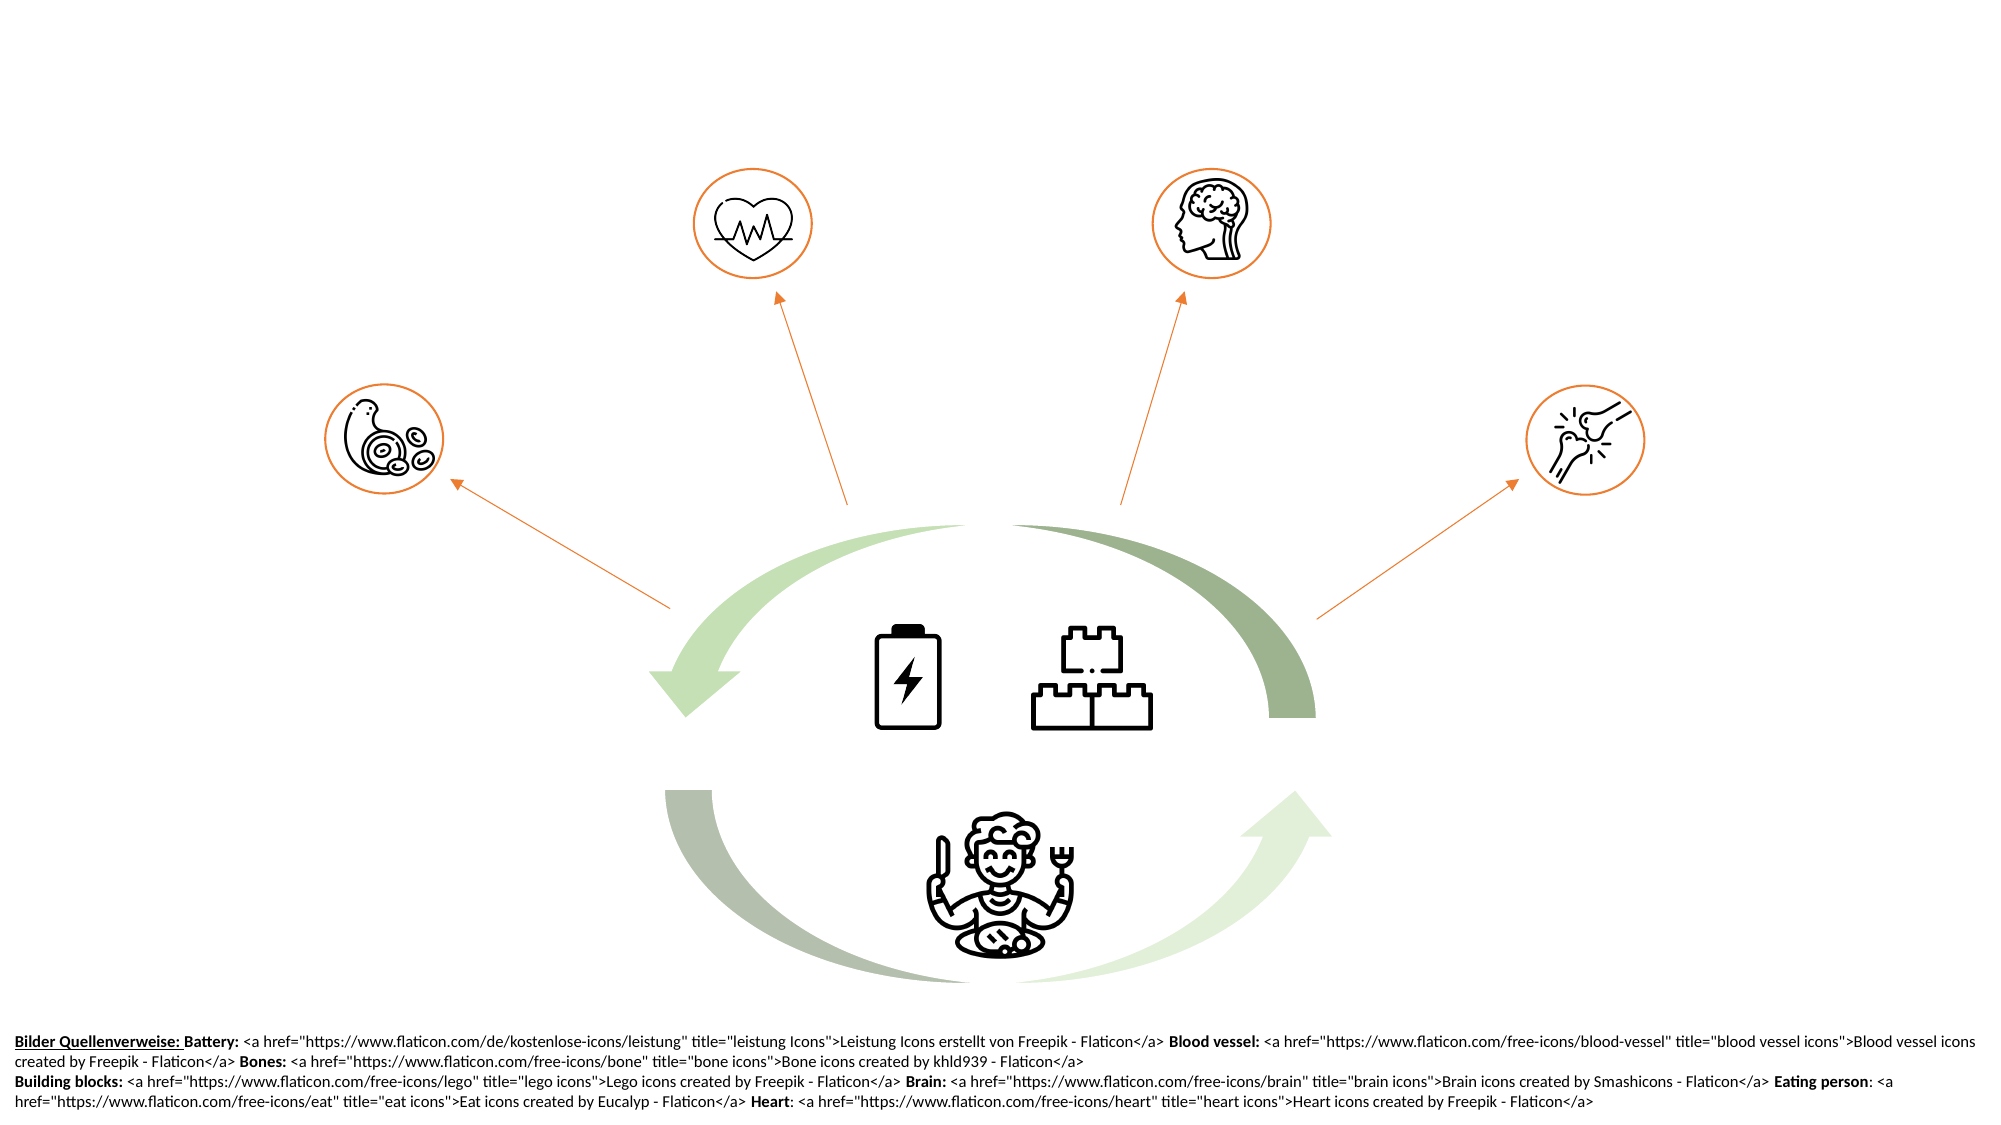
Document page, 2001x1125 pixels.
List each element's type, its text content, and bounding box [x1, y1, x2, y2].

picture [855, 624, 961, 730]
text_box [1525, 384, 1627, 483]
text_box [1316, 479, 1520, 620]
picture [924, 809, 1076, 961]
picture [714, 190, 793, 269]
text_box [1120, 291, 1185, 505]
text_box [1151, 182, 1272, 280]
text_box [347, 483, 421, 495]
text_box [435, 409, 445, 469]
text_box [644, 523, 1318, 721]
text_box [692, 167, 813, 266]
text_box [324, 397, 344, 481]
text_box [450, 479, 671, 609]
text_box [662, 787, 1337, 986]
text_box [718, 269, 788, 280]
picture [1171, 178, 1253, 260]
text_box [1177, 167, 1247, 178]
text_box Bilder Quellenverweise: Battery: <a href="https://www.flaticon.com/de/kostenlose-icons/leistung" title="leistung Icons">Leistung Icons erstellt von Freepik - Flaticon</a> Blood vessel: <a href="https://www.flaticon.com/free-icons/blood-vessel" title="blood vessel icons">Blood vessel icons created by Freepik - Flaticon</a> Bones: <a href="https://www.flaticon.com/free-icons/bone" title="bone icons">Bone icons created by khld939 - Flaticon</a> Building blocks: <a href="https://www.flaticon.com/free-icons/lego" title="lego icons">Lego icons created by Freepik - Flaticon</a> Brain: <a href="https://www.flaticon.com/free-icons/brain" title="brain icons">Brain icons created by Smashicons - Flaticon</a> Eating person: <a href="https://www.flaticon.com/free-icons/eat" title="eat icons">Eat icons created by Eucalyp - Flaticon</a> Heart: <a href="https://www.flaticon.com/free-icons/heart" title="heart icons">Heart icons created by Freepik - Flaticon</a> [0, 1023, 2000, 1125]
text_box [352, 383, 417, 392]
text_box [776, 291, 848, 505]
text_box [1550, 485, 1621, 496]
picture [344, 392, 435, 483]
picture [1031, 617, 1153, 739]
picture [1547, 400, 1633, 485]
text_box [1633, 406, 1646, 475]
